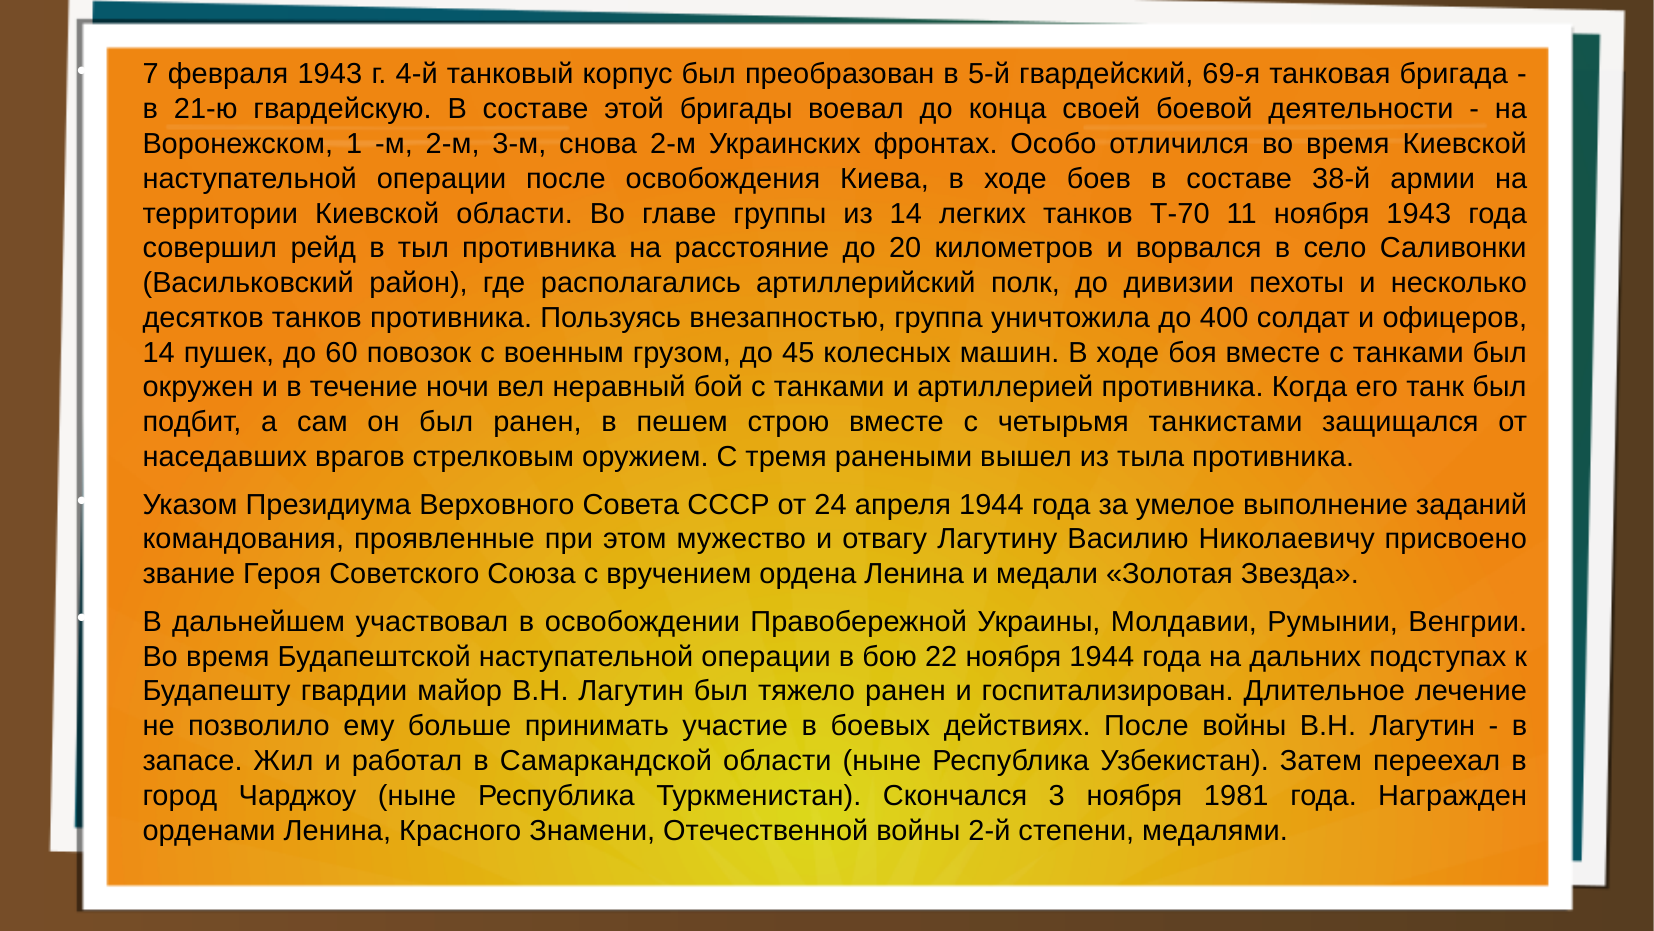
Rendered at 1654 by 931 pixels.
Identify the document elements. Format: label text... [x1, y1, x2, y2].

text_box 7 февраля 1943 г. 4-й танковый корпус был преобразован в 5-й гвардейский, 69-я танковая бригада - в 21-ю гвардейскую. В составе этой бригады воевал до конца своей боевой деятельности - на Воронежском, 1 -м, 2-м, 3-м, снова 2-м Украинских фронтах. Особо отличился во время Киевской наступательной операции после освобождения Киева, в ходе боев в составе 38-й армии на территории Киевской области. Во главе группы из 14 легких танков Т-70 11 ноября 1943 года совершил рейд в тыл противника на расстояние до 20 километров и ворвался в село Саливонки (Васильковский район), где располагались артиллерийский полк, до дивизии пехоты и несколько десятков танков противника. Пользуясь внезапностью, группа уничтожила до 400 солдат и офицеров, 14 пушек, до 60 повозок с военным грузом, до 45 колесных машин. В ходе боя вместе с танками был окружен и в течение ночи вел неравный бой с танками и артиллерией противника. Когда его танк был подбит, а сам он был ранен, в пешем строю вместе с четырьмя танкистами защищался от наседавших врагов стрелковым оружием. С тремя ранеными вышел из тыла противника. Указом Президиума Верховного Совета СССР от 24 апреля 1944 года за умелое выполнение заданий командования, проявленные при этом мужество и отвагу Лагутину Василию Николаевичу присвоено звание Героя Советского Союза с вручением ордена Ленина и медали «Золотая Звезда». В дальнейшем участвовал в освобождении Правобережной Украины, Молдавии, Румынии, Венгрии. Во время Будапештской наступательной операции в бою 22 ноября 1944 года на дальних подступах к Будапешту гвардии майор В.Н. Лагутин был тяжело ранен и госпитализирован. Длительное лечение не позволило ему больше принимать участие в боевых действиях. После войны В.Н. Лагутин - в запасе. Жил и работал в Самаркандской области (ныне Республика Узбекистан). Затем переехал в город Чарджоу (ныне Республика Туркменистан). Скончался 3 ноября 1981 года. Награжден орденами Ленина, Красного Знамени, Отечественной войны 2-й степени, медалями. [76, 54, 1530, 887]
picture [0, 0, 1654, 931]
